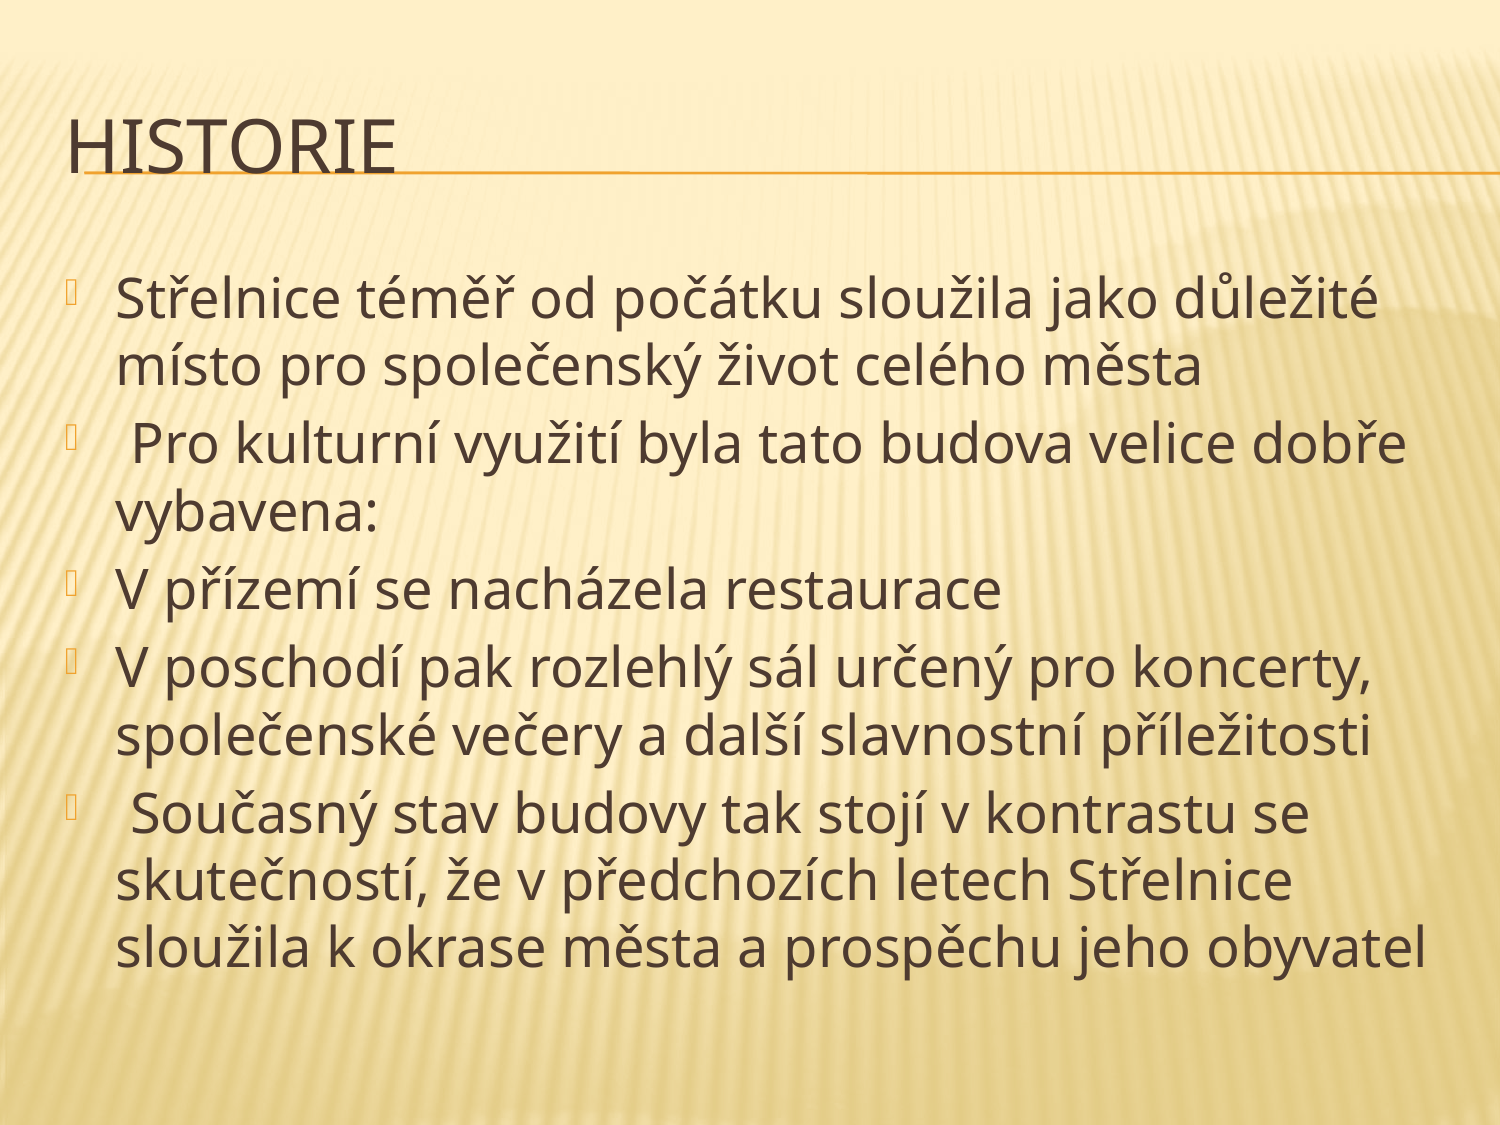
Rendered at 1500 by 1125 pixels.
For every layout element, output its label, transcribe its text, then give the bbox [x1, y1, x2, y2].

list Střelnice téměř od počátku sloužila jako důležité místo pro společenský život celého města Pro kulturní využití byla tato budova velice dobře vybavena: V přízemí se nacházela restaurace V poschodí pak rozlehlý sál určený pro koncerty, společenské večery a další slavnostní příležitosti Současný stav budovy tak stojí v kontrastu se skutečností, že v předchozích letech Střelnice sloužila k okrase města a prospěchu jeho obyvatel [50, 254, 1475, 998]
title historie [50, 75, 1475, 213]
